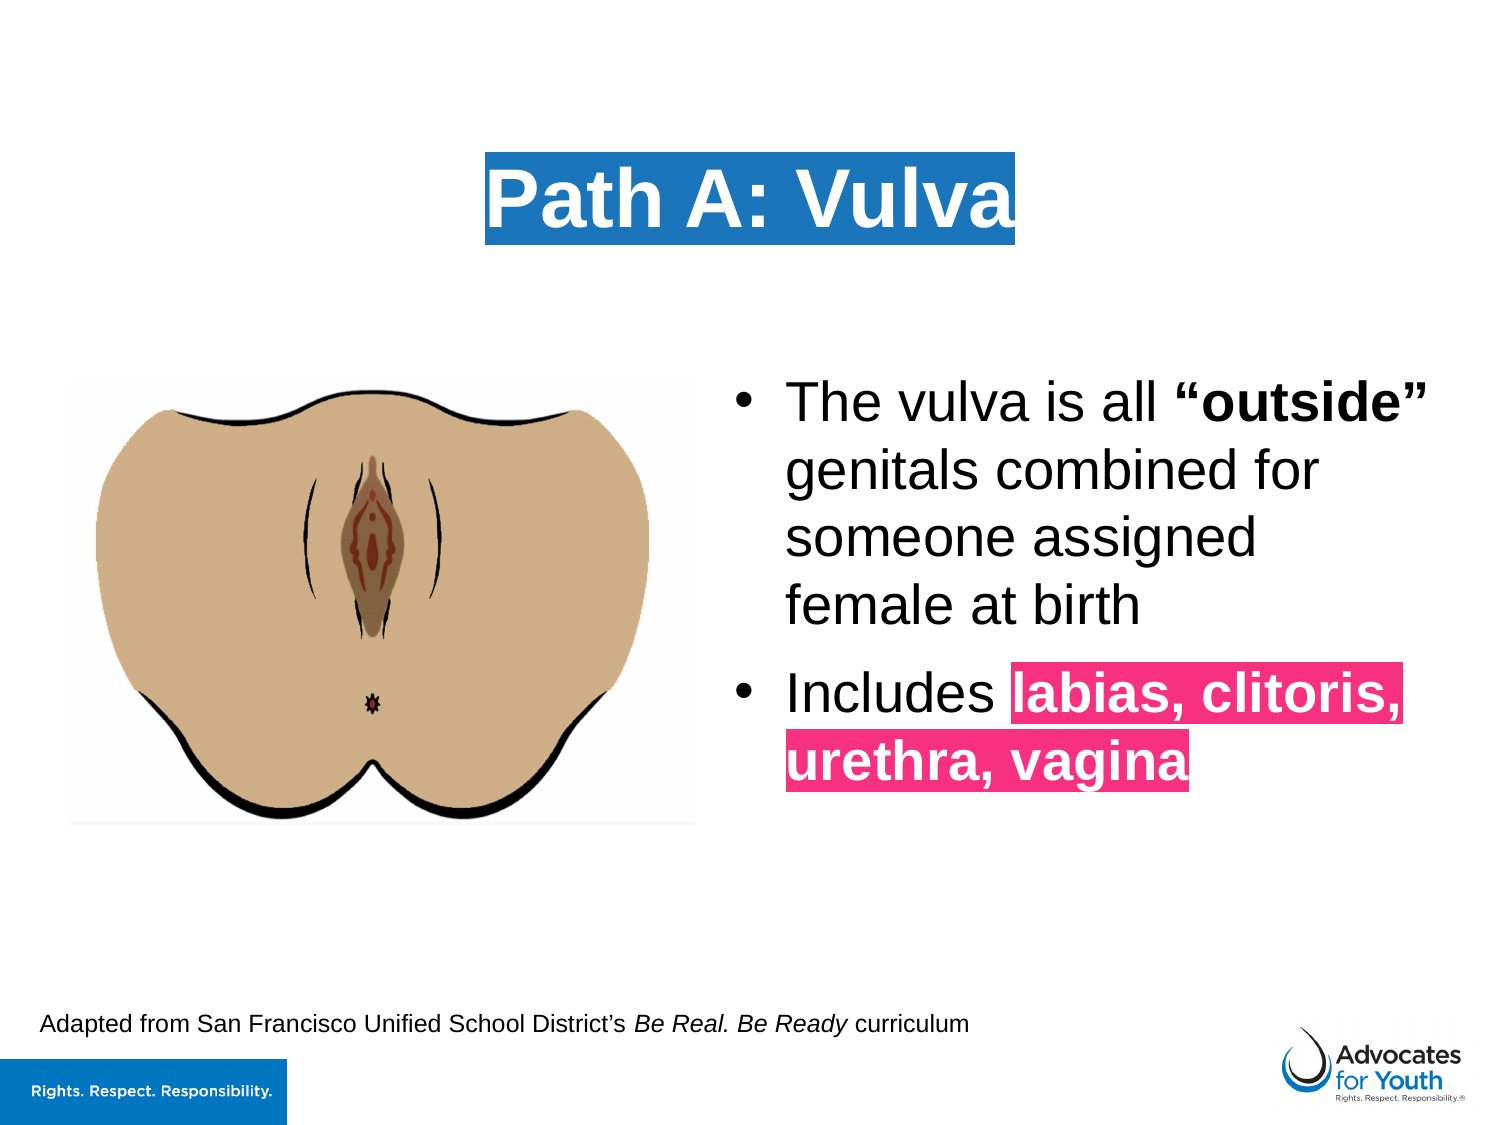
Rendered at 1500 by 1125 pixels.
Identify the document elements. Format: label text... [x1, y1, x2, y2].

picture [1263, 1015, 1489, 1117]
picture [69, 380, 696, 825]
list The vulva is all “outside” genitals combined for someone assigned female at birth Includes labias, clitoris, urethra, vagina [695, 357, 1450, 1087]
picture [0, 1059, 287, 1125]
text_box Adapted from San Francisco Unified School District’s Be Real. Be Ready curriculum [24, 999, 1270, 1045]
title Path A: Vulva [112, 99, 1388, 288]
